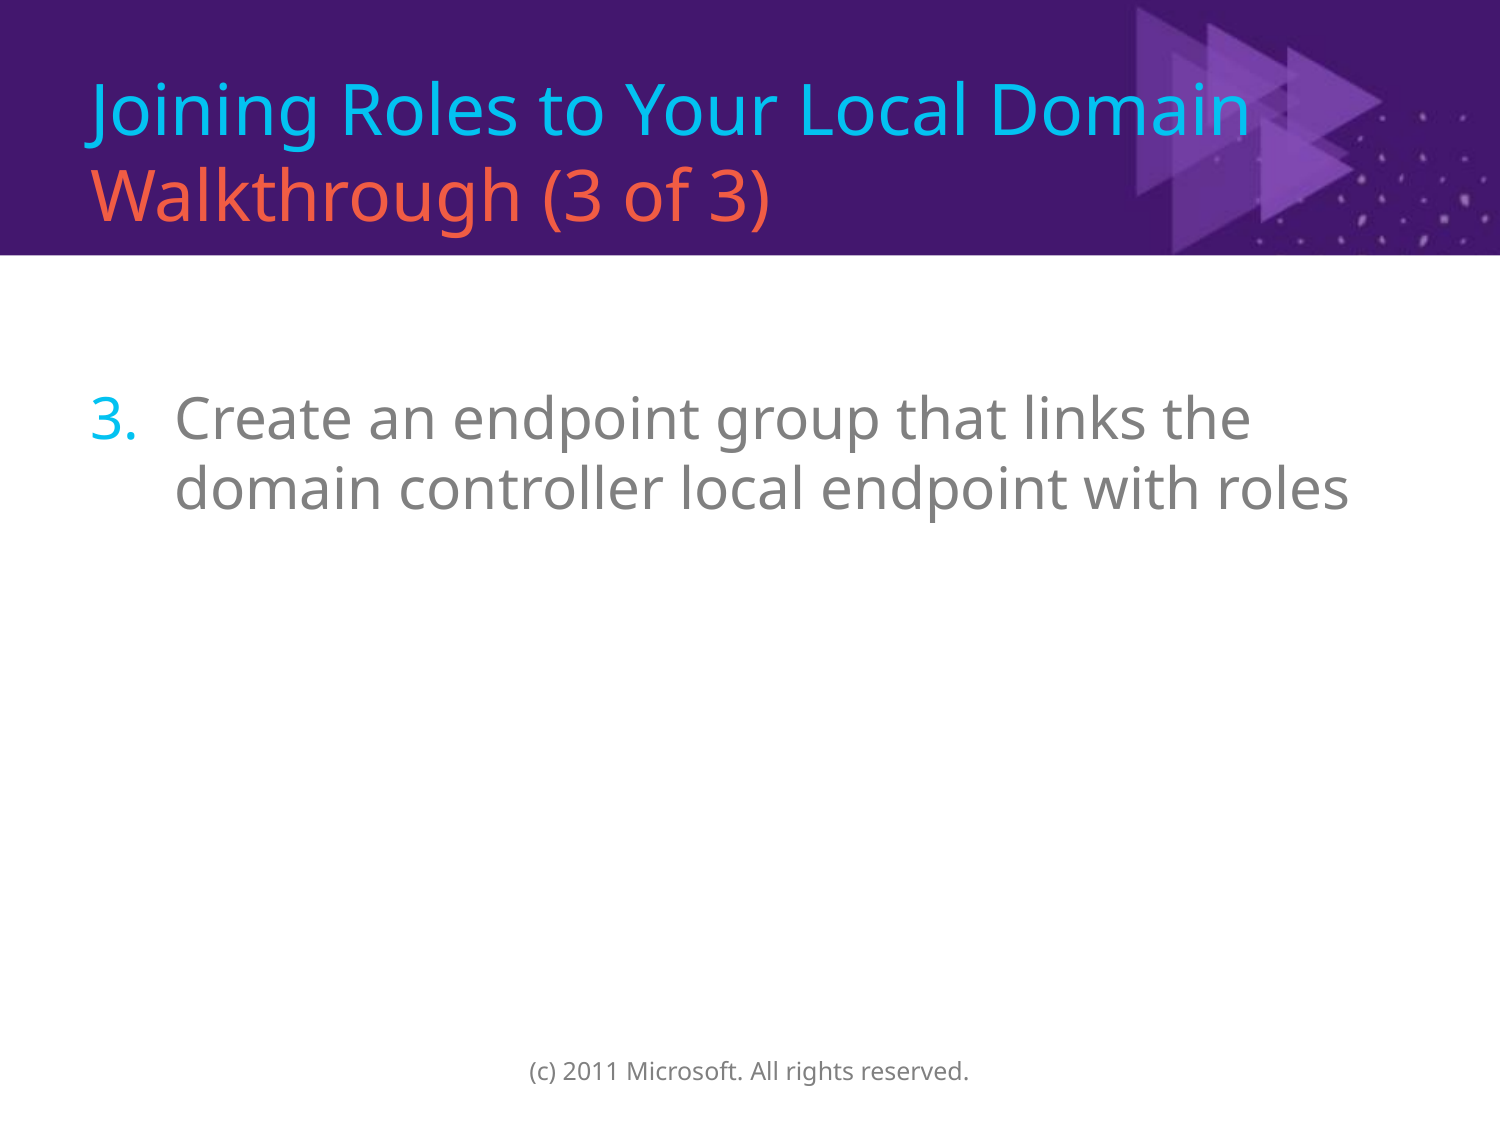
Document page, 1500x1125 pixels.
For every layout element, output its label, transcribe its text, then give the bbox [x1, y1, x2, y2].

title Joining Roles to Your Local Domain Walkthrough (3 of 3) [75, 56, 1425, 244]
picture [0, 0, 1500, 255]
footer (c) 2011 Microsoft. All rights reserved. [512, 1042, 988, 1103]
list Create an endpoint group that links the domain controller local endpoint with roles [75, 373, 1425, 1005]
